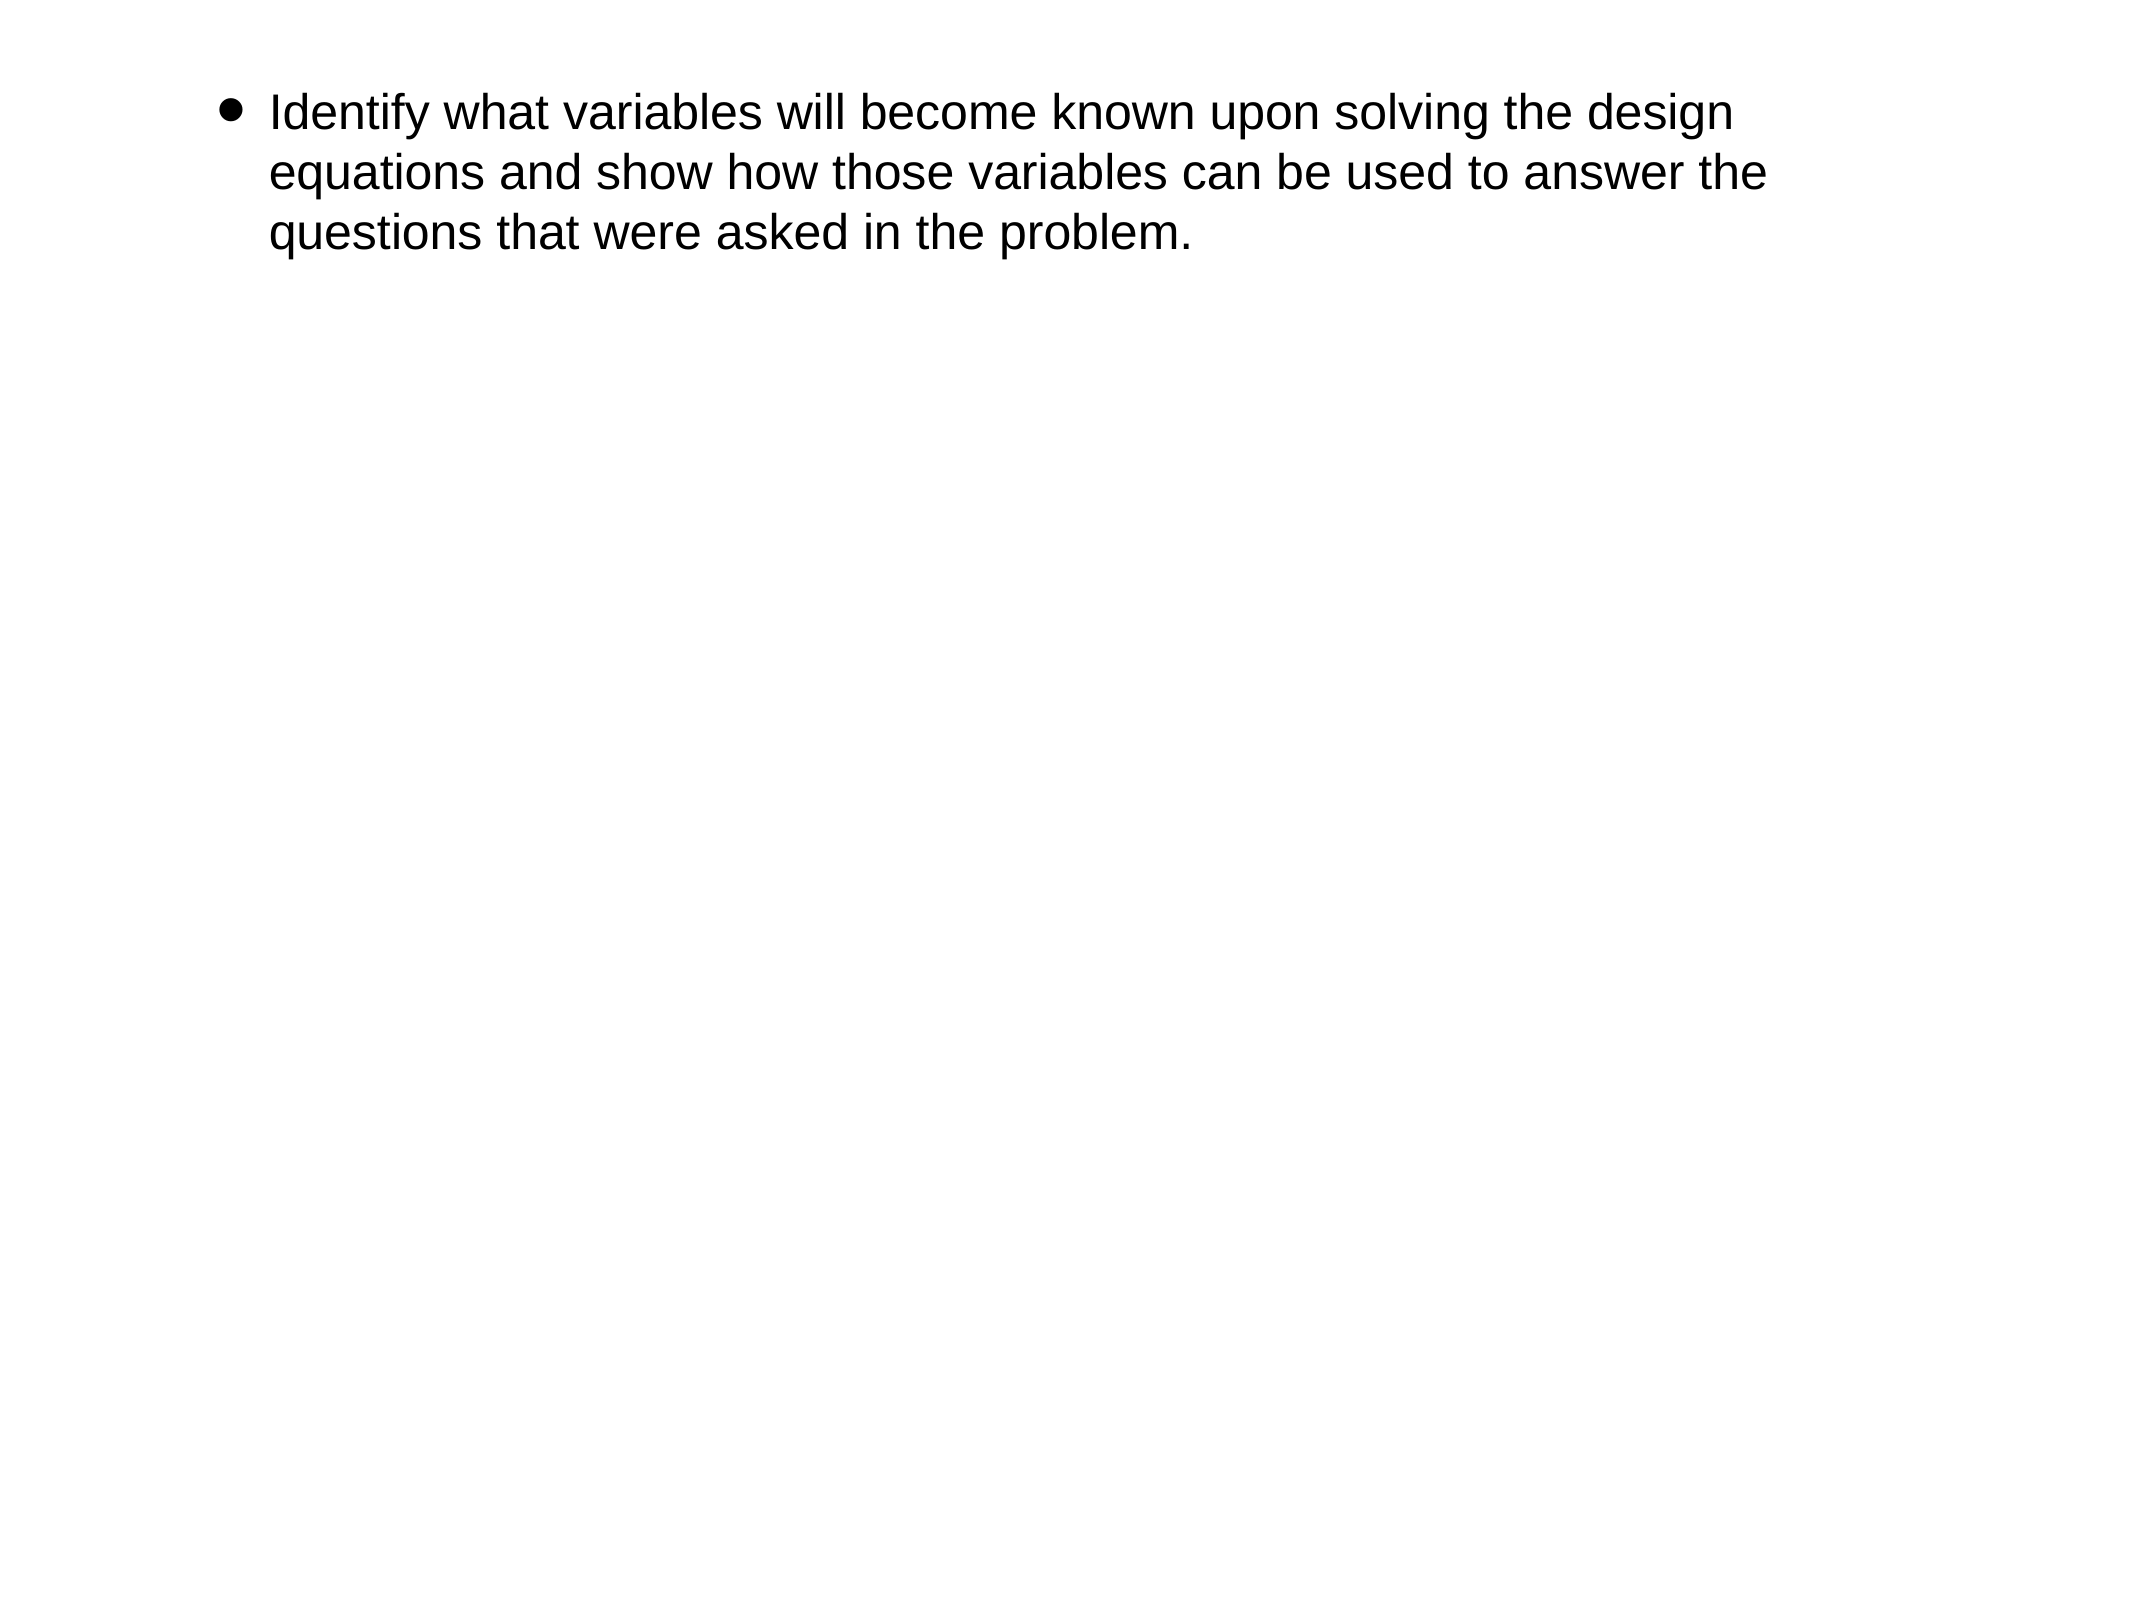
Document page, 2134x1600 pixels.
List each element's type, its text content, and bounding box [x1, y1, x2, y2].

list Identify what variables will become known upon solving the design equations and show how those variables can be used to answer the questions that were asked in the problem. [208, 70, 1925, 1478]
